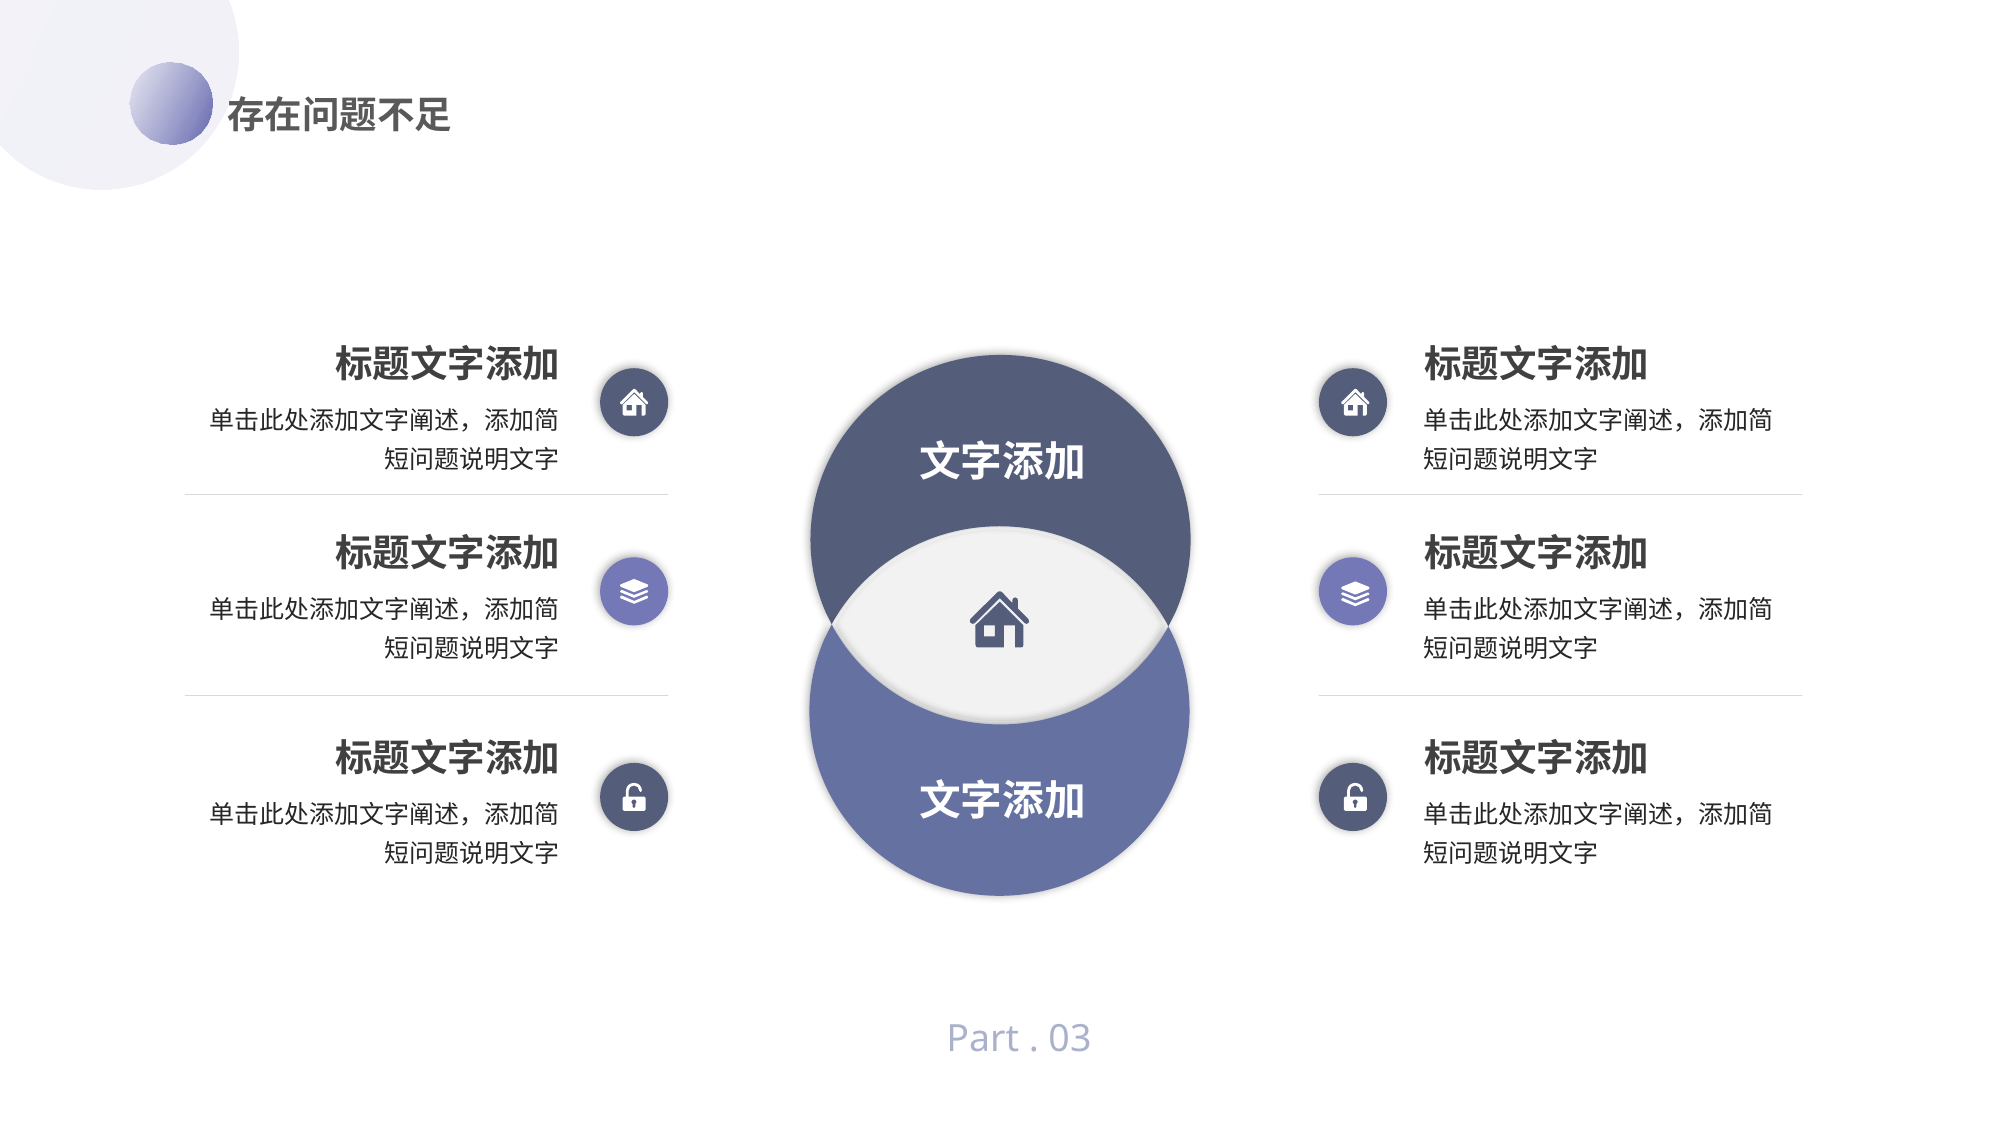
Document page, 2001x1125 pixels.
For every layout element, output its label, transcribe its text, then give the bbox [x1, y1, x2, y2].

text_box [181, 332, 669, 873]
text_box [1318, 332, 1803, 873]
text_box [809, 354, 1191, 896]
text_box [128, 60, 212, 146]
text_box 存在问题不足 [212, 84, 626, 144]
text_box [0, 0, 240, 191]
text_box Part . 03 [931, 997, 1154, 1075]
